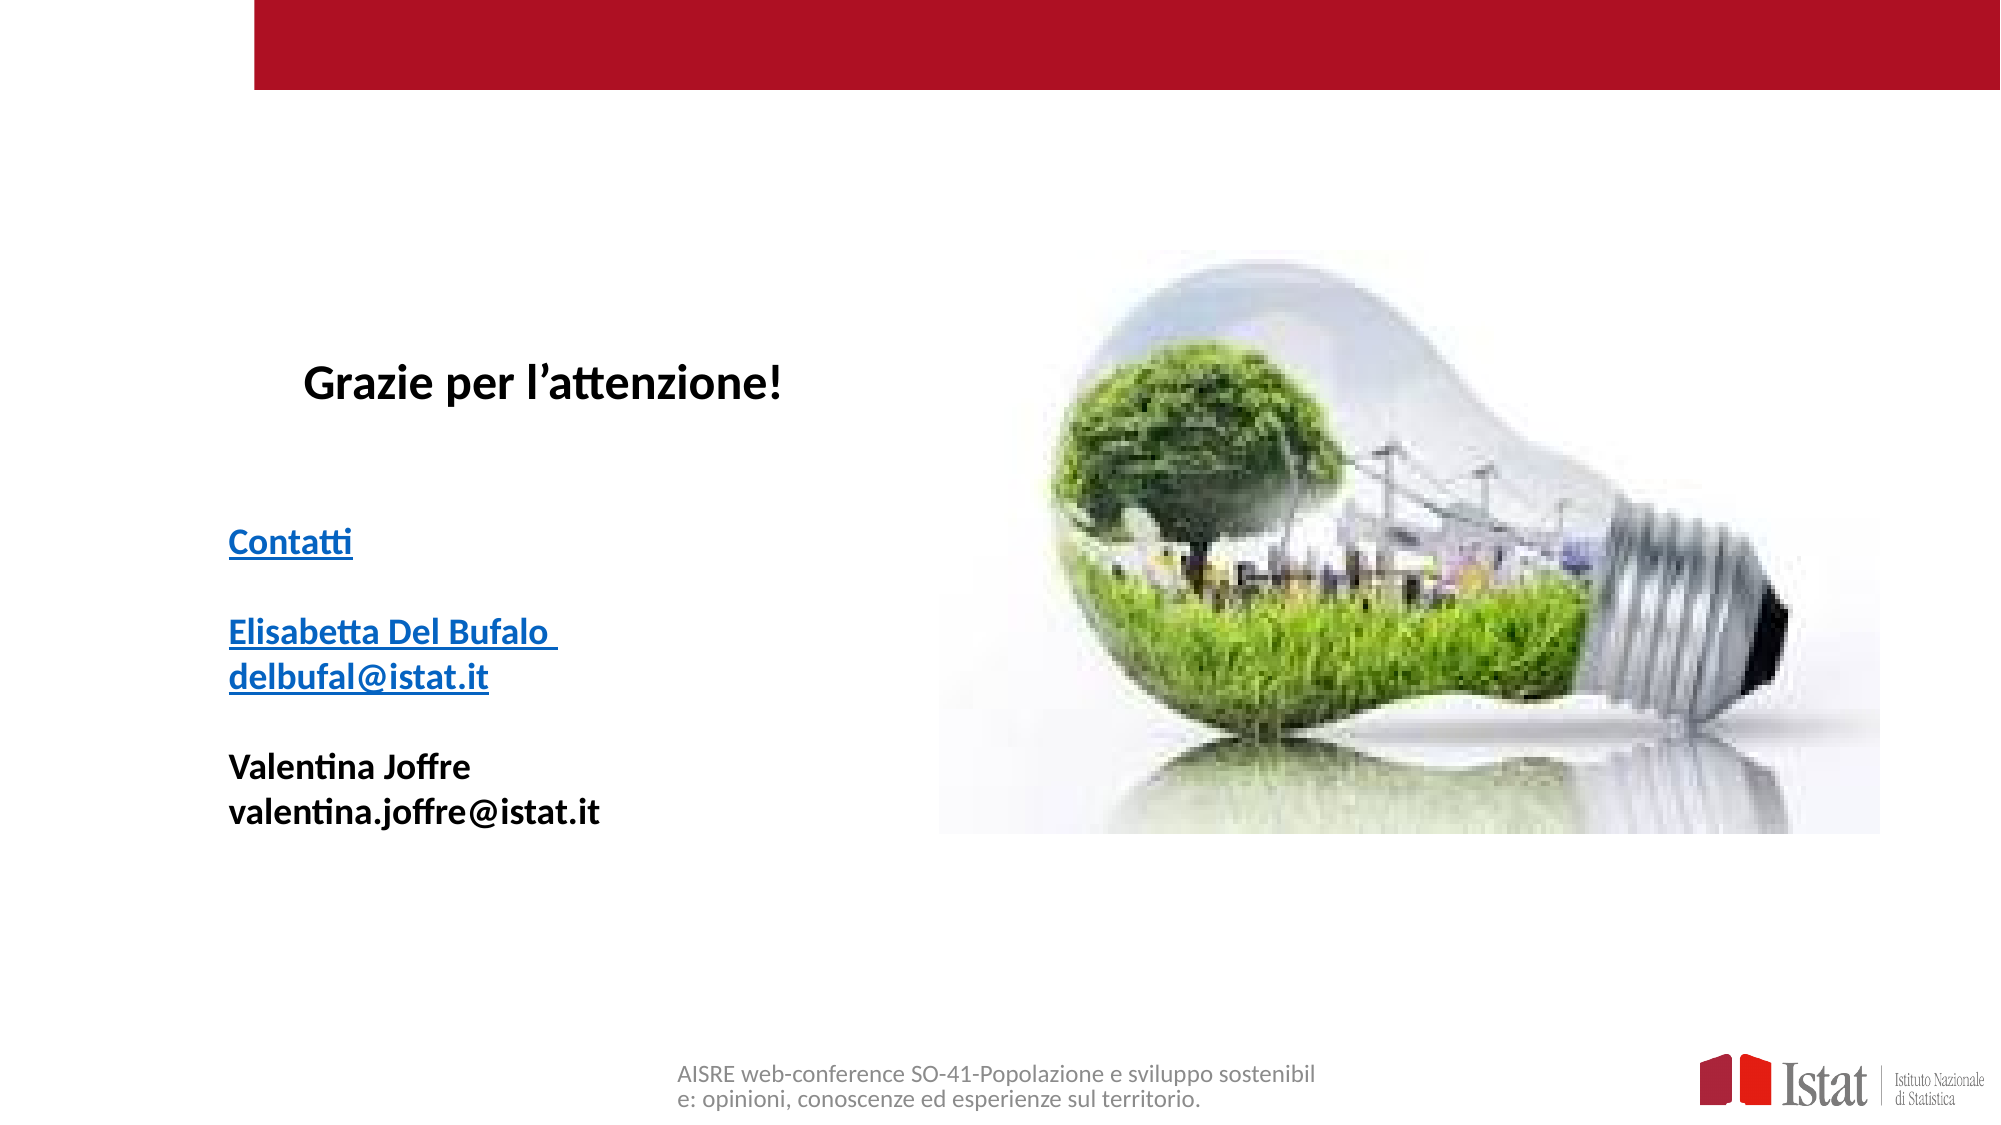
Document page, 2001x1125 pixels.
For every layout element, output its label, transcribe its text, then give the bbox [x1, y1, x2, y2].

picture [1700, 1054, 1984, 1106]
text_box Contatti Elisabetta Del Bufalo delbufal@istat.it Valentina Joffre valentina.joffre@istat.it [213, 509, 824, 840]
text_box Grazie per l’attenzione! [288, 342, 939, 417]
footer AISRE web-conference SO-41-Popolazione e sviluppo sostenibile: opinioni, conoscenze ed esperienze sul territorio. [662, 1042, 1338, 1103]
text_box [254, 0, 2000, 90]
picture [939, 250, 1880, 835]
